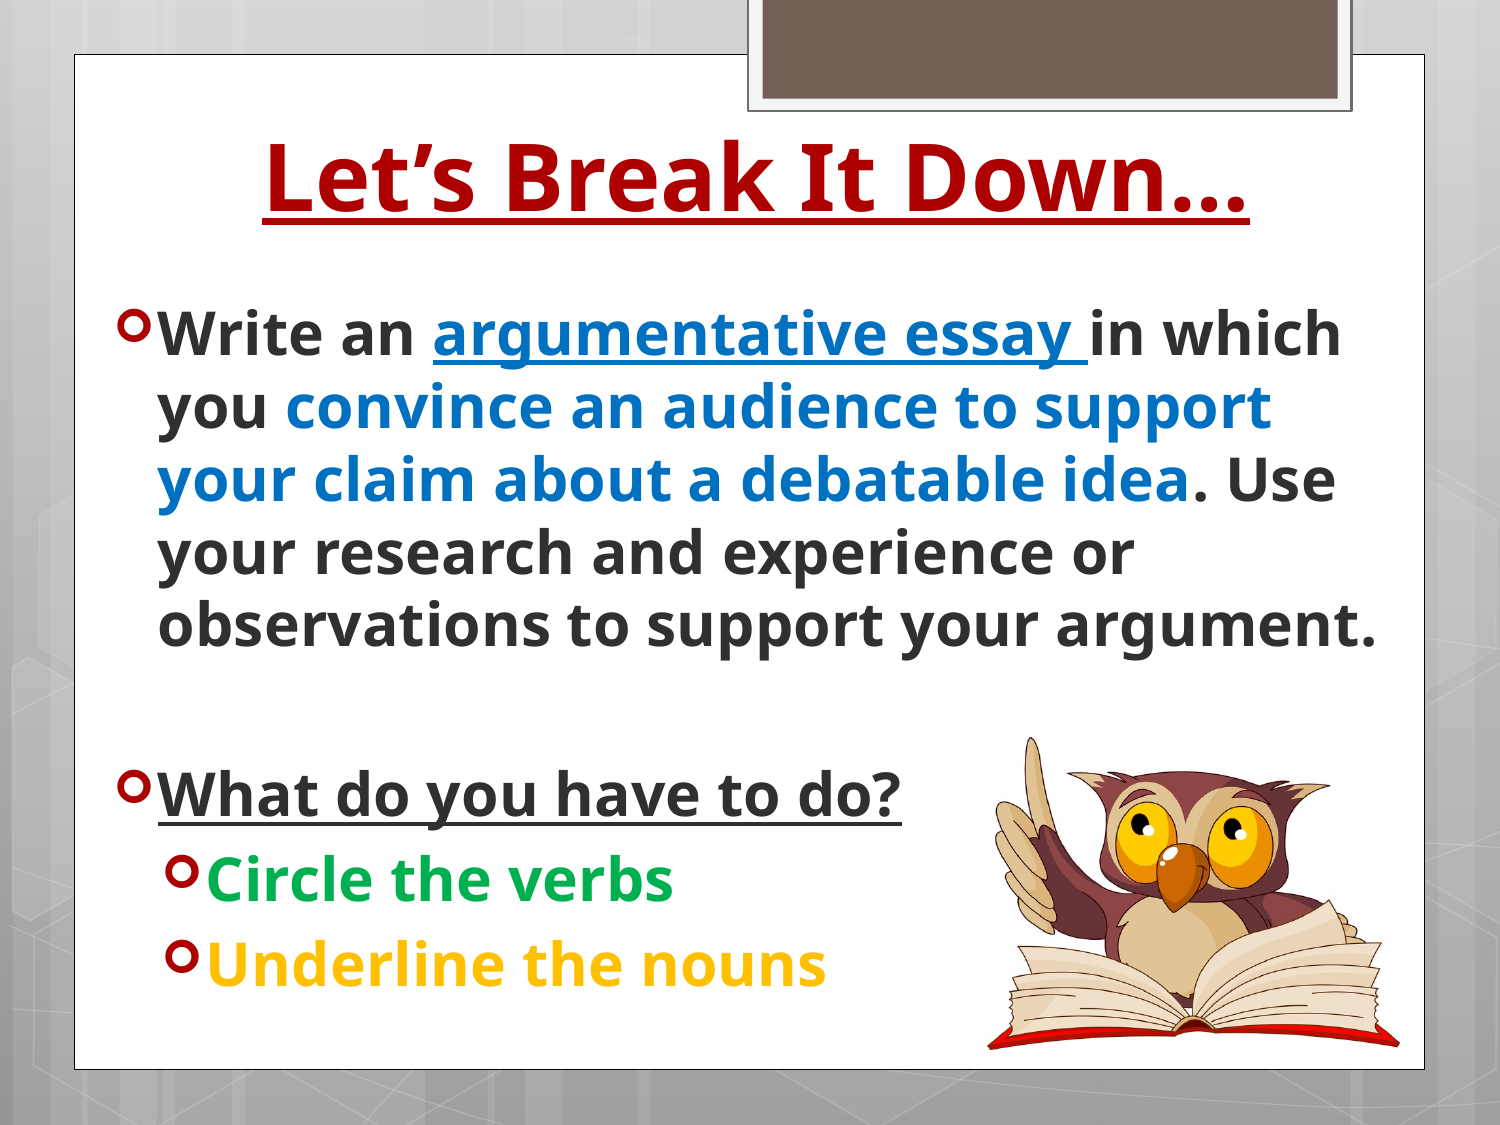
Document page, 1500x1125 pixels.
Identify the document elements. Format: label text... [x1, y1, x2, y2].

title Let’s Break It Down… [75, 50, 1438, 238]
picture [987, 737, 1401, 1051]
list Write an argumentative essay in which you convince an audience to support your claim about a debatable idea. Use your research and experience or observations to support your argument. What do you have to do? Circle the verbs Underline the nouns [87, 287, 1413, 1063]
